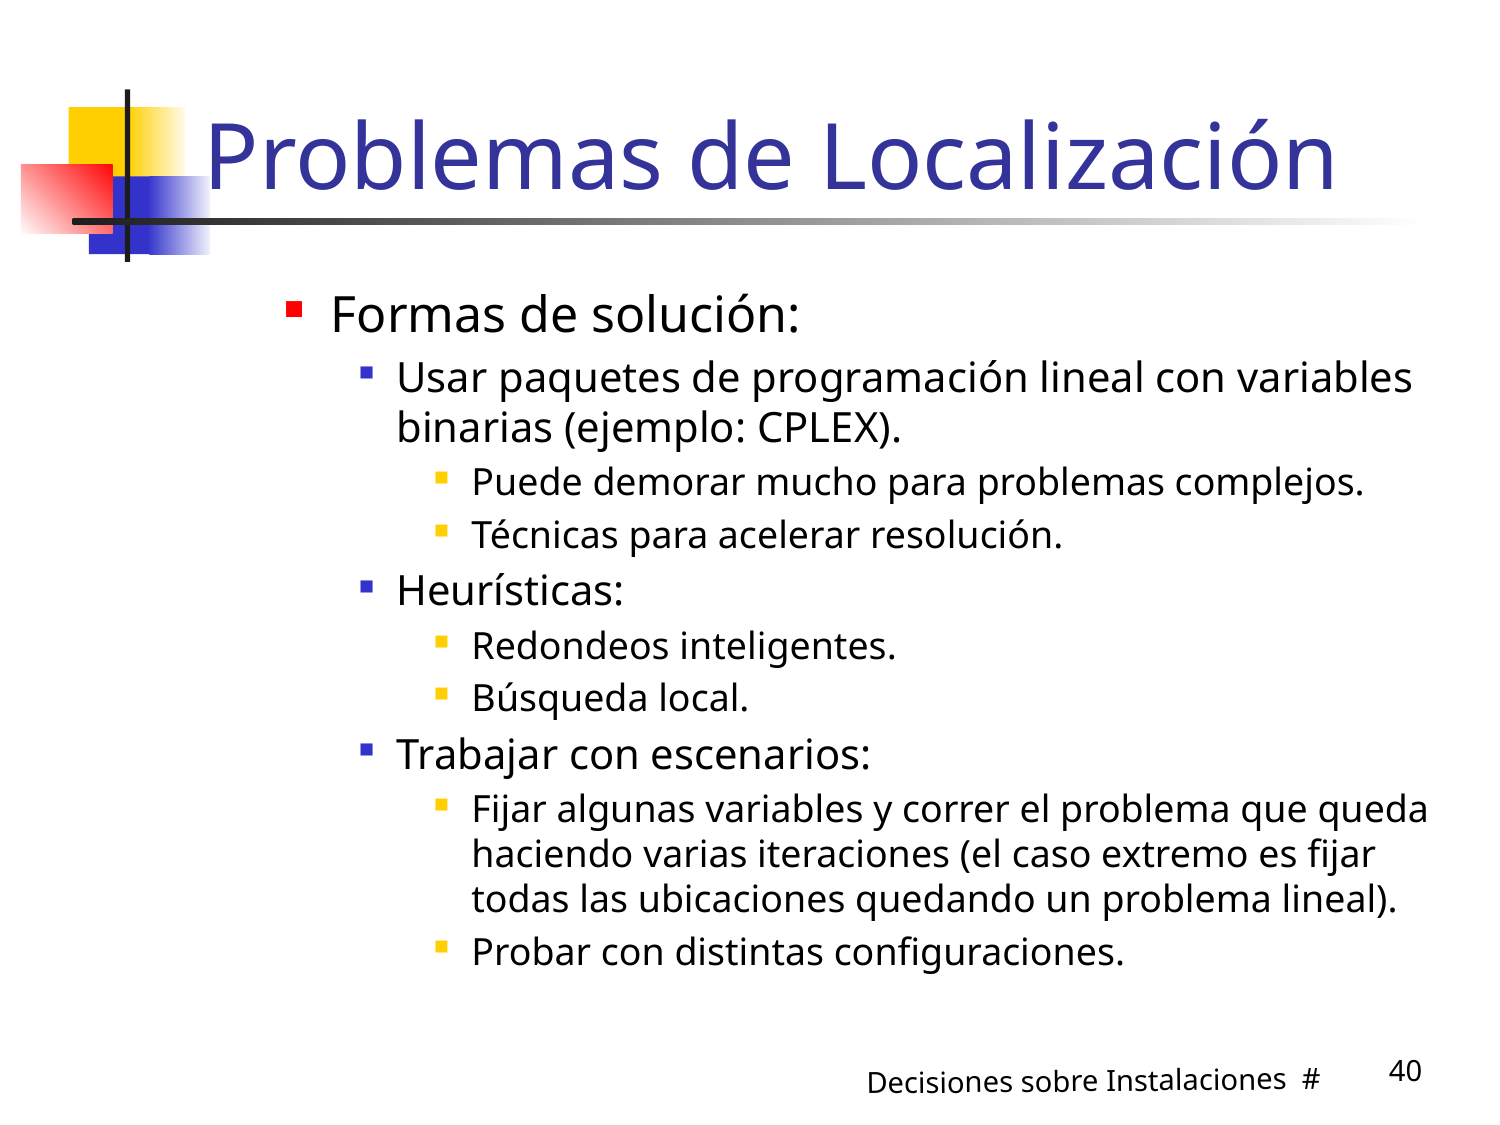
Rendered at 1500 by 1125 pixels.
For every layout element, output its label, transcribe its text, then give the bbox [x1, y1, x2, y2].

footer Decisiones sobre Instalaciones # [773, 1028, 1414, 1110]
slide_number 40 [1124, 1024, 1438, 1101]
title Problemas de Localización [188, 27, 1468, 216]
list Formas de solución: Usar paquetes de programación lineal con variables binarias (ejemplo: CPLEX). Puede demorar mucho para problemas complejos. Técnicas para acelerar resolución. Heurísticas: Redondeos inteligentes. Búsqueda local. Trabajar con escenarios: Fijar algunas variables y correr el problema que queda haciendo varias iteraciones (el caso extremo es fijar todas las ubicaciones quedando un problema lineal). Probar con distintas configuraciones. [193, 274, 1470, 1007]
